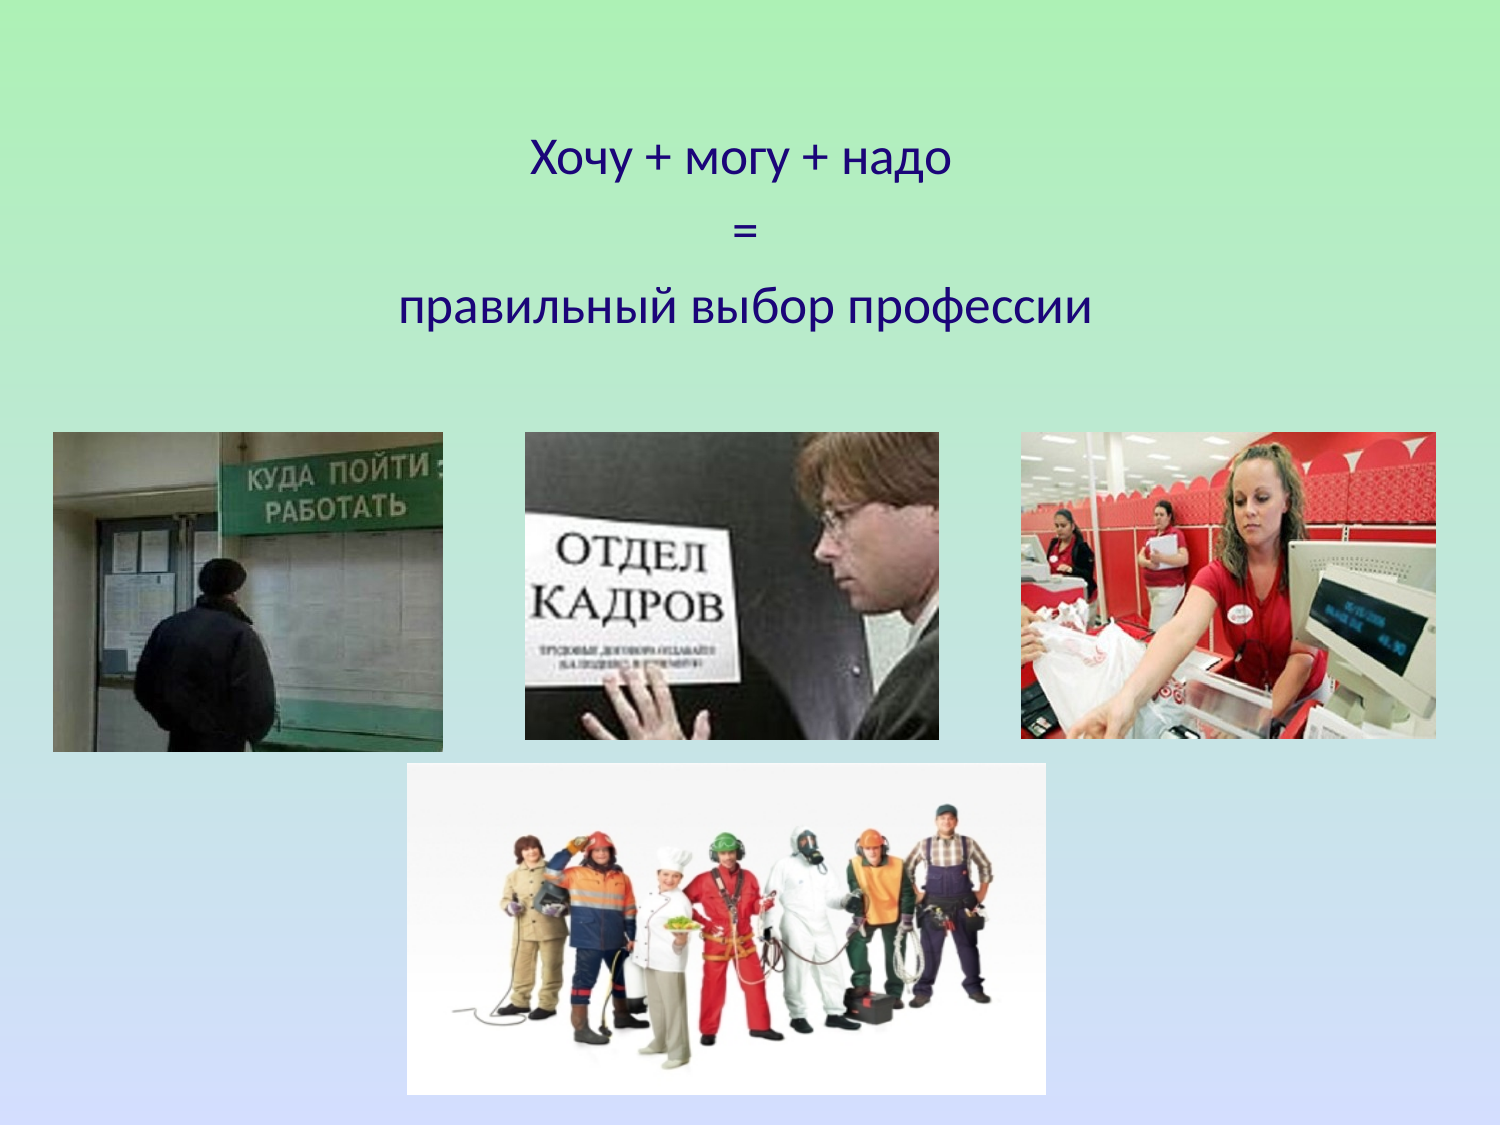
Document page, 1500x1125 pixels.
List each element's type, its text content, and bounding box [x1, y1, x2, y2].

picture [1021, 432, 1436, 739]
picture [52, 432, 444, 752]
list Хочу + могу + надо = правильный выбор профессии [64, 113, 1415, 350]
picture [525, 432, 940, 740]
picture [407, 763, 1046, 1096]
